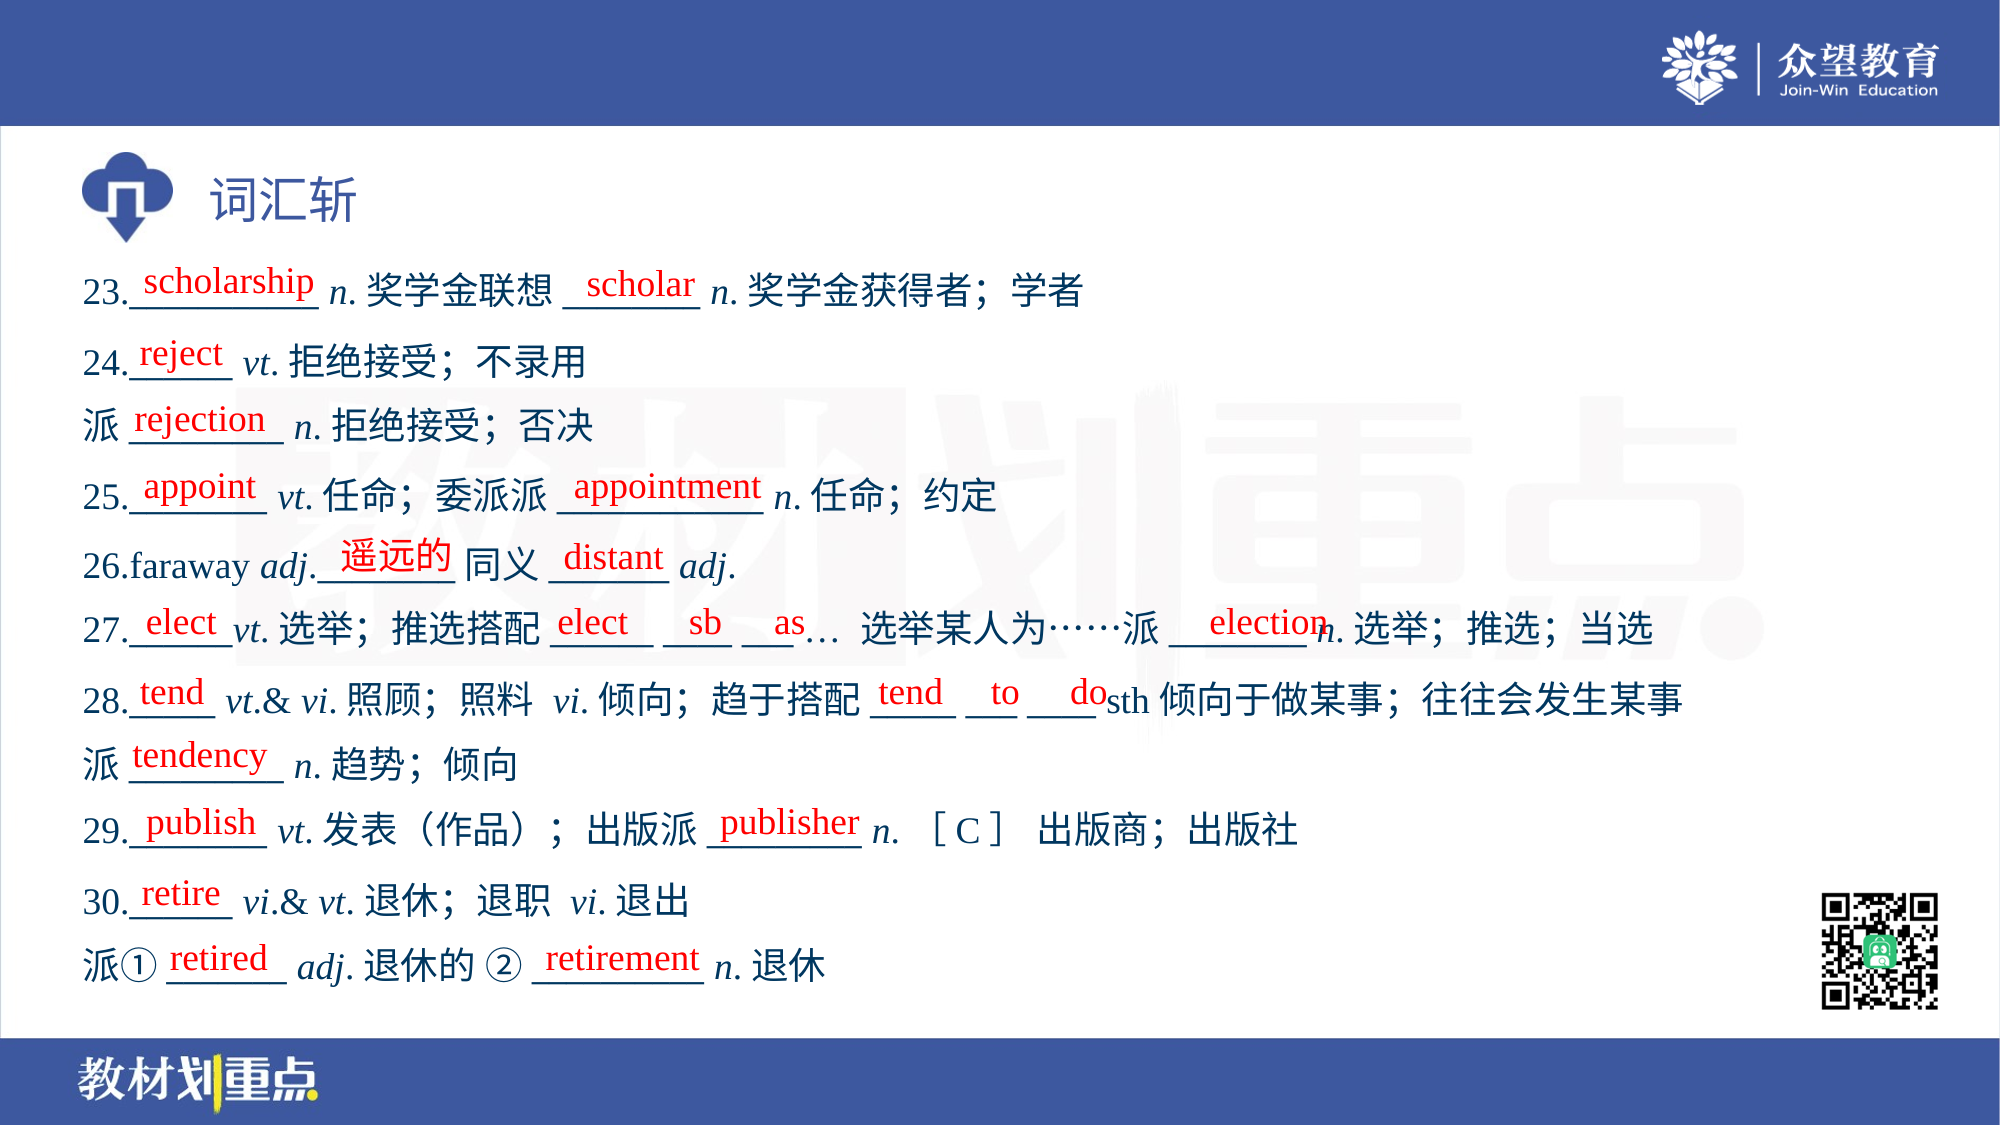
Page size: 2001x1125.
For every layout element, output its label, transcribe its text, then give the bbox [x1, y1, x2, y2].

text_box 29.________ vt.发表（作品）；出版派_________ n.［C］ 出版商；出版社 [82, 786, 1817, 844]
text_box do [1056, 647, 1122, 706]
text_box 28._____ vt.& vi.照顾；照料 vi.倾向；趋于搭配_____ ___ ____ sth倾向于做某事；往往会发生某事 派_________ n.趋势；倾向 [82, 652, 1817, 779]
text_box rejection [120, 374, 280, 433]
text_box retired [156, 913, 282, 972]
text_box publisher [706, 777, 874, 836]
text_box appoint [130, 441, 271, 500]
text_box publish [132, 777, 271, 836]
text_box sb [675, 577, 736, 636]
text_box scholar [573, 238, 709, 298]
text_box tend [126, 647, 219, 706]
text_box 25.________ vt.任命；委派派____________ n.任命；约定 26.faraway adj.________同义_______ adj. 27.______vt.选举；推选搭配______ ____ ___ … 选举某人为……派________ n.选举；推选；当选 [82, 448, 1817, 644]
text_box distant [550, 512, 678, 571]
text_box to [977, 647, 1034, 706]
text_box election [1195, 577, 1342, 636]
picture [0, 0, 2000, 1125]
text_box appointment [560, 441, 776, 500]
text_box scholarship [130, 236, 329, 295]
text_box 23.___________ n.奖学金联想________ n.奖学金获得者；学者 [82, 247, 1817, 306]
text_box 30.______ vi.& vt.退休；退职 vi.退出 派①_______ adj.退休的 ②__________ n.退休 [82, 853, 1817, 980]
text_box retirement [532, 913, 714, 972]
text_box reject [126, 308, 237, 367]
text_box elect [543, 577, 642, 636]
text_box elect [132, 577, 231, 636]
text_box 遥远的 [327, 512, 467, 571]
text_box 24.______ vt.拒绝接受；不录用 派_________ n.拒绝接受；否决 [82, 313, 1817, 441]
text_box tend [864, 647, 957, 706]
text_box tendency [118, 710, 282, 769]
text_box retire [128, 848, 235, 907]
text_box as [760, 577, 819, 636]
